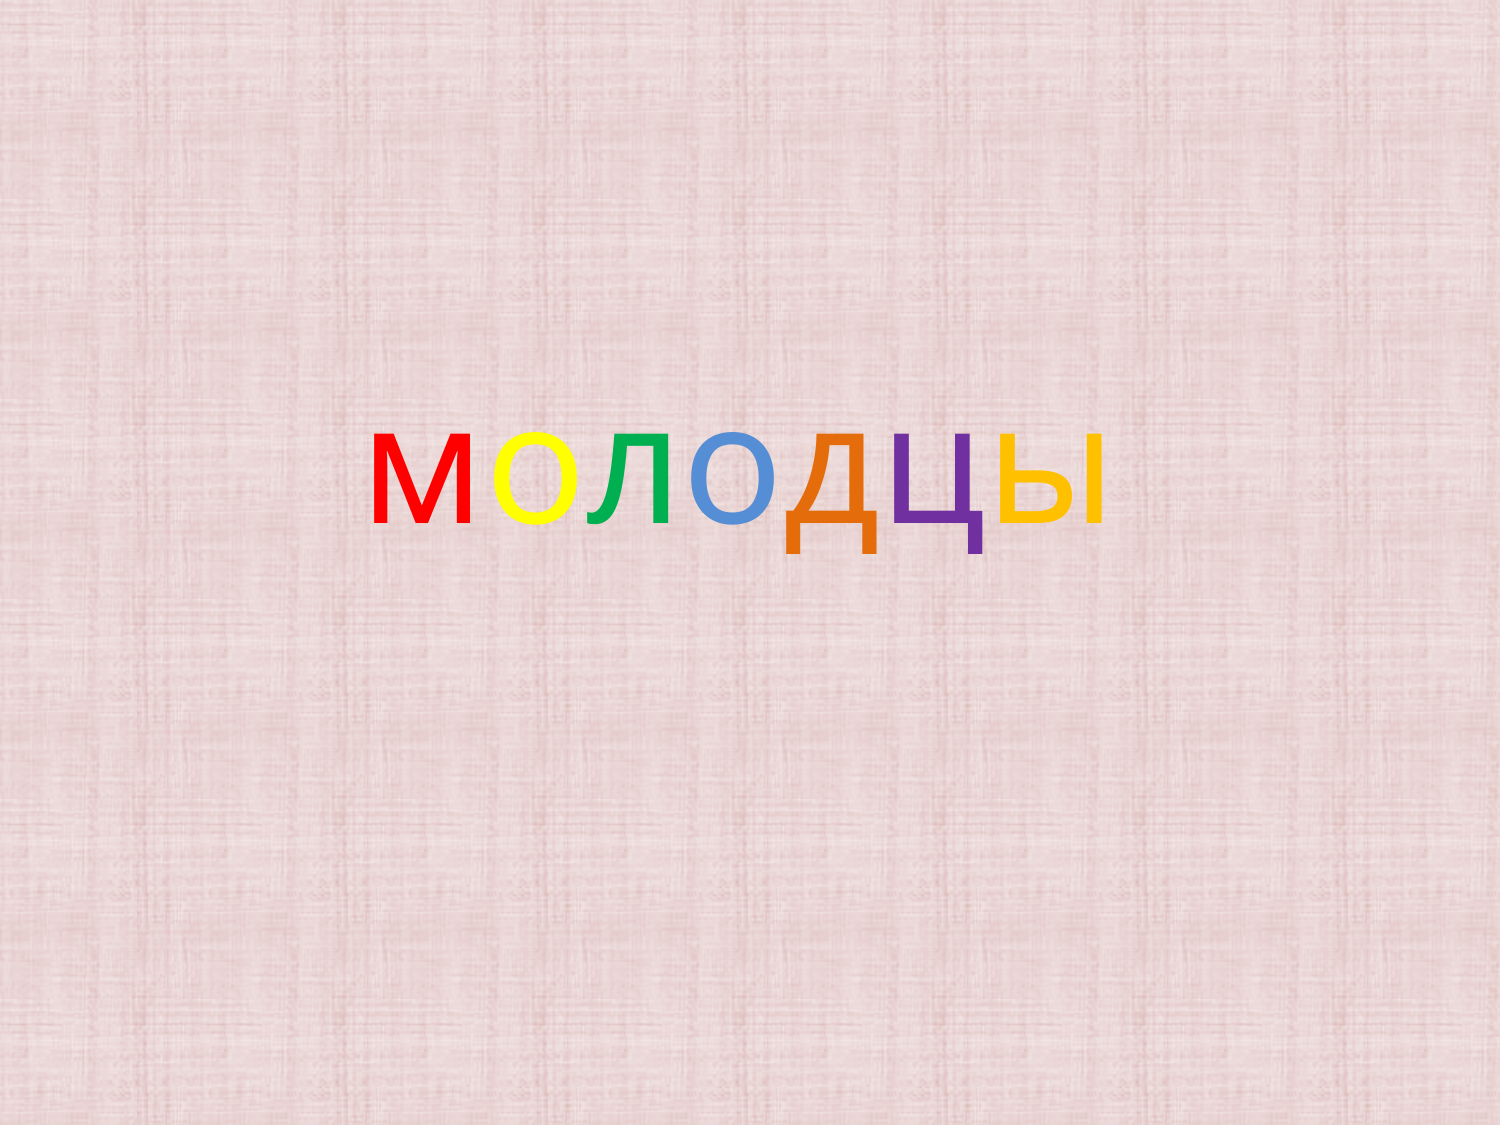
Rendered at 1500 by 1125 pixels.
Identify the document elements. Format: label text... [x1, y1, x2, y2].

text_box молодцы [346, 349, 1132, 565]
